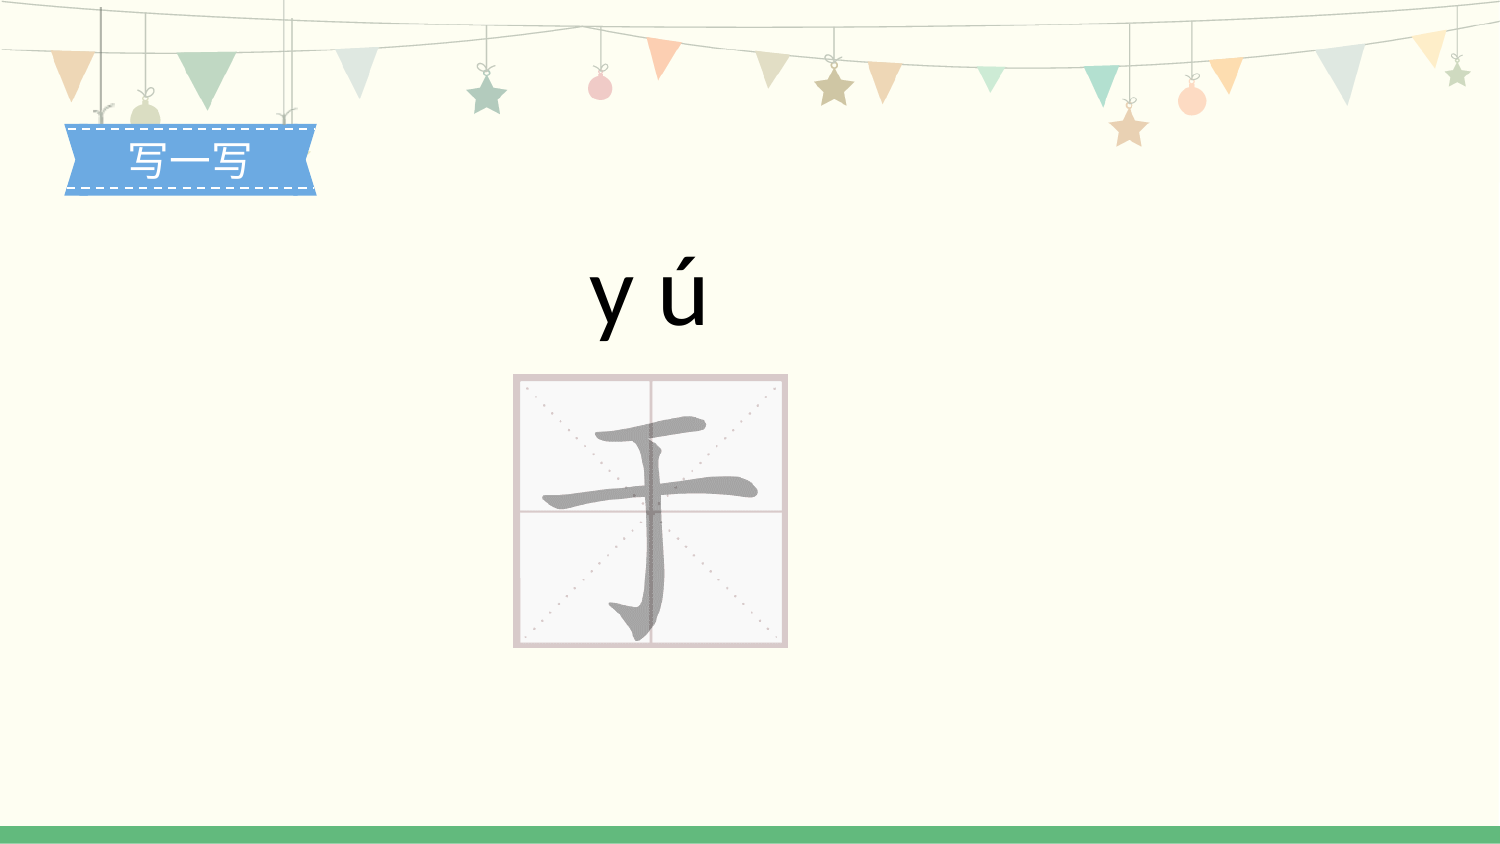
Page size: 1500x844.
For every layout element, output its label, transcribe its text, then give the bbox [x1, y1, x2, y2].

text_box y ú [574, 218, 812, 353]
picture [513, 374, 788, 648]
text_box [64, 0, 317, 196]
